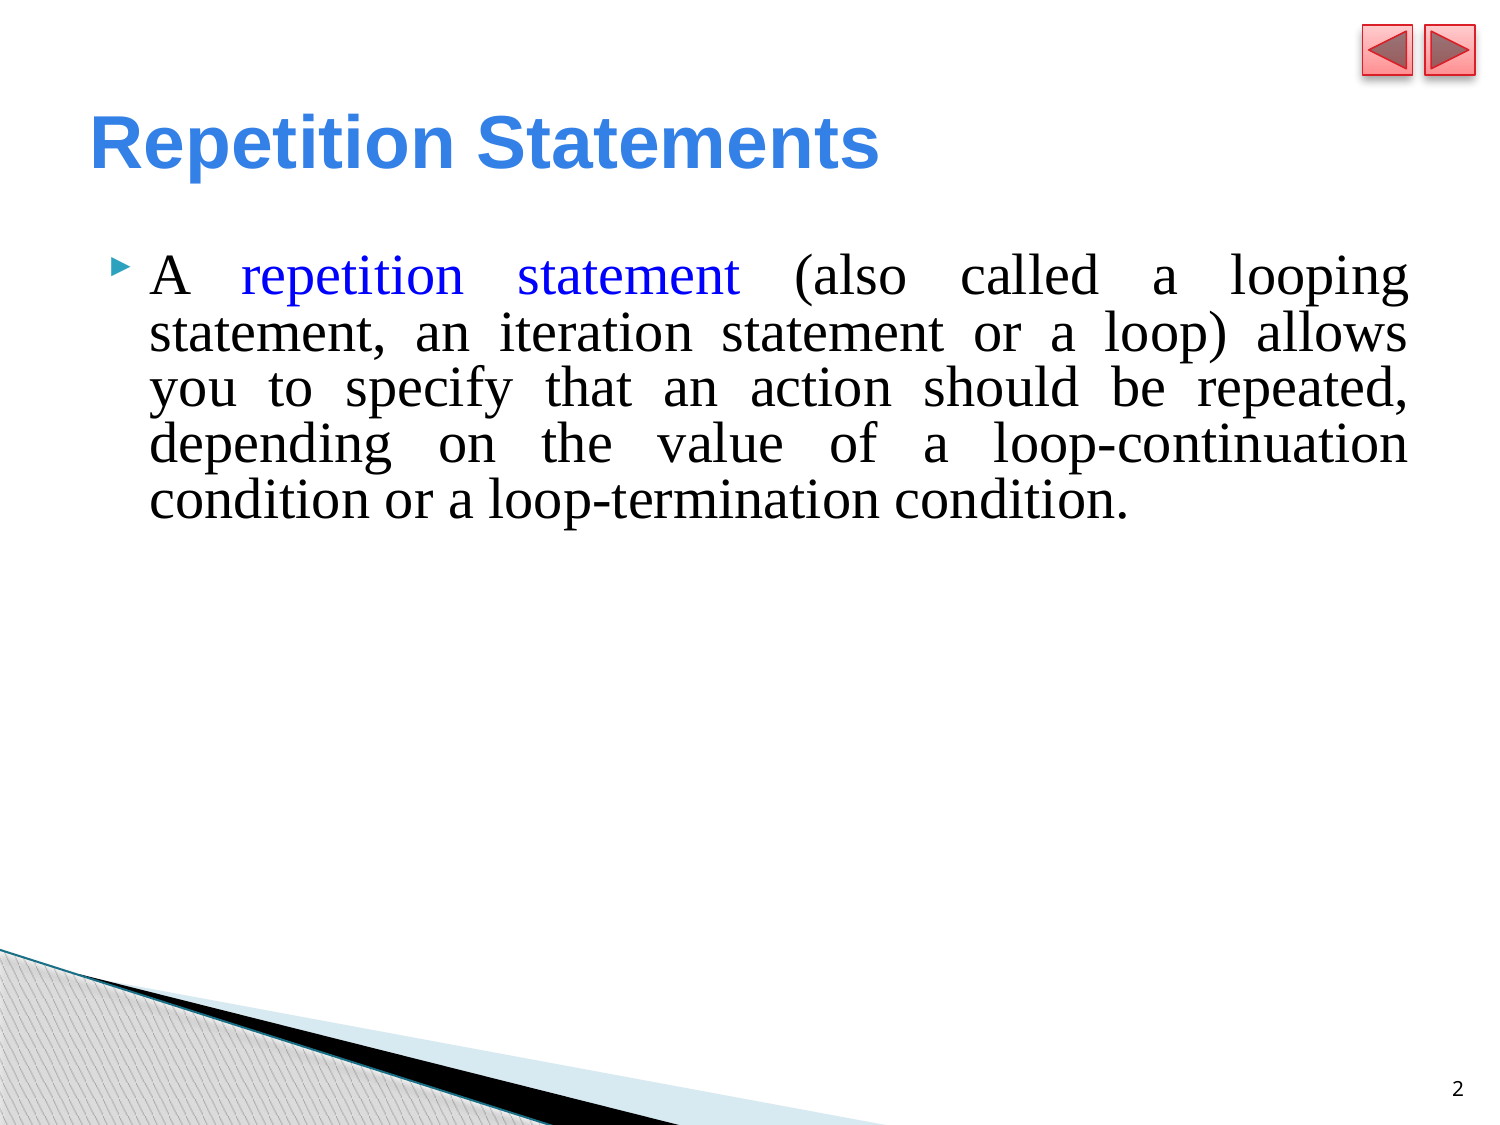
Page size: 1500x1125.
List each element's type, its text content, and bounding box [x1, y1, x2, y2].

list A repetition statement (also called a looping statement, an iteration statement or a loop) allows you to specify that an action should be repeated, depending on the value of a loop-continuation condition or a loop-termination condition. [74, 242, 1426, 986]
slide_number 2 [1418, 1051, 1479, 1112]
title Repetition Statements [75, 45, 1425, 233]
